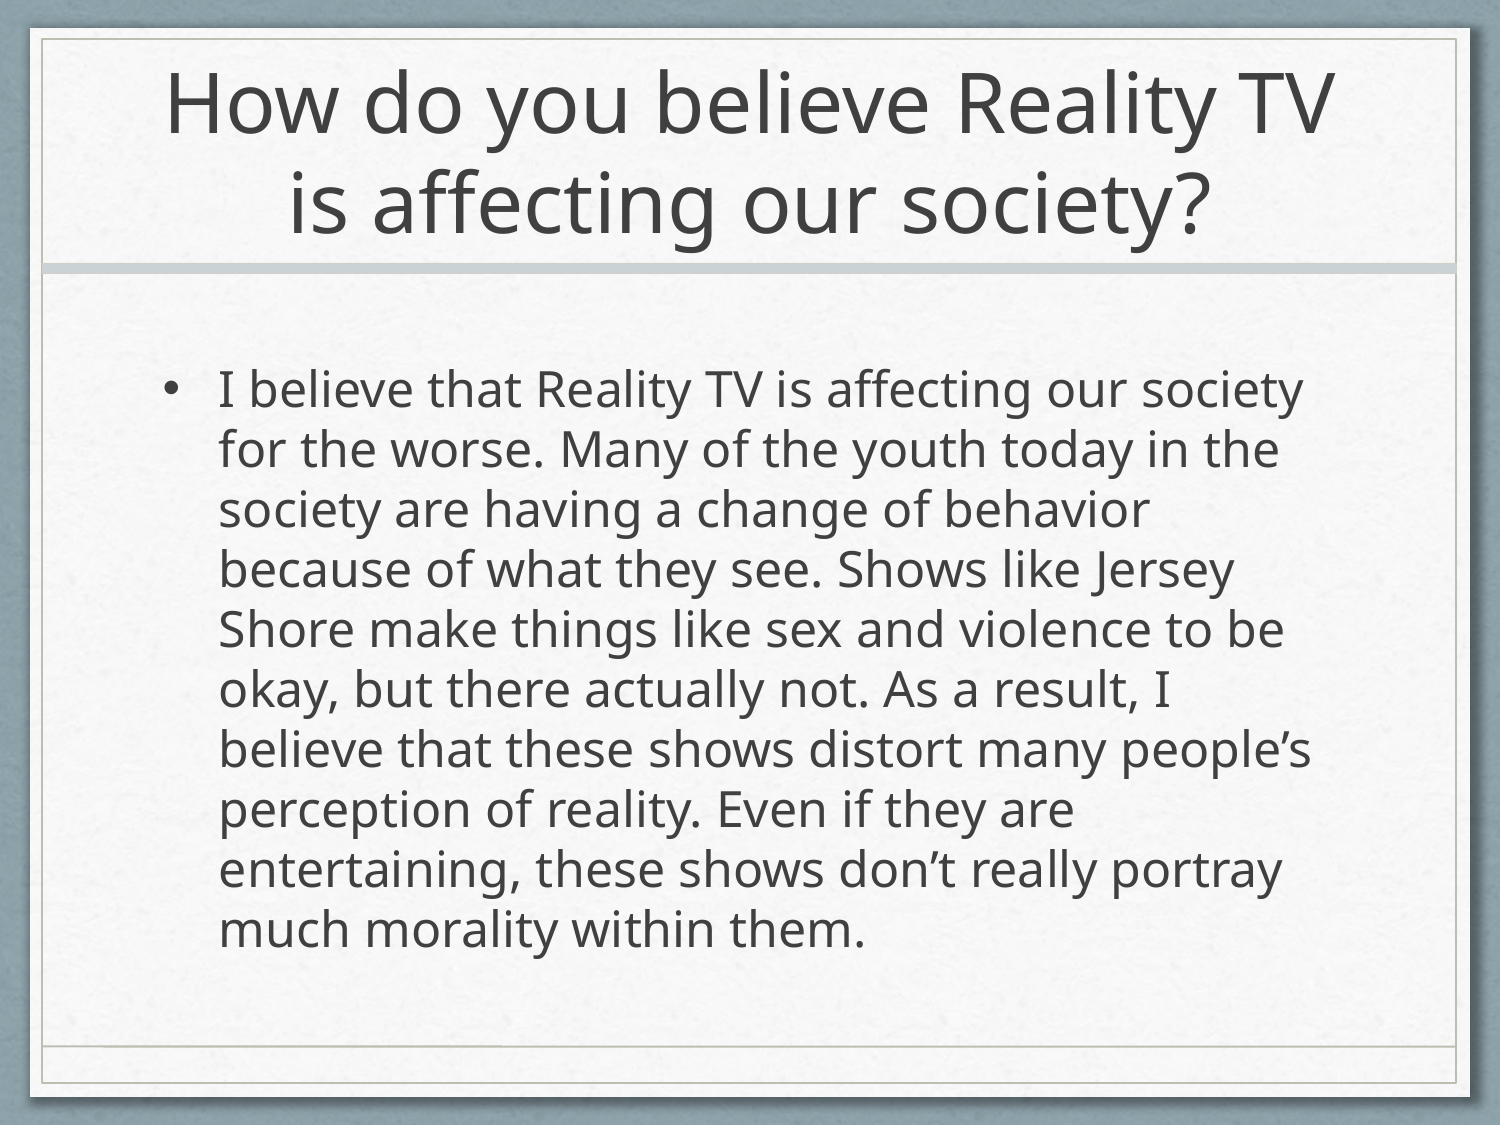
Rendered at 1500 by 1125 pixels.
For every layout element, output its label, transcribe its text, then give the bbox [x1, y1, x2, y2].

picture [30, 28, 1470, 1097]
list I believe that Reality TV is affecting our society for the worse. Many of the youth today in the society are having a change of behavior because of what they see. Shows like Jersey Shore make things like sex and violence to be okay, but there actually not. As a result, I believe that these shows distort many people’s perception of reality. Even if they are entertaining, these shows don’t really portray much morality within them. [147, 350, 1353, 995]
title How do you believe Reality TV is affecting our society? [147, 40, 1353, 260]
